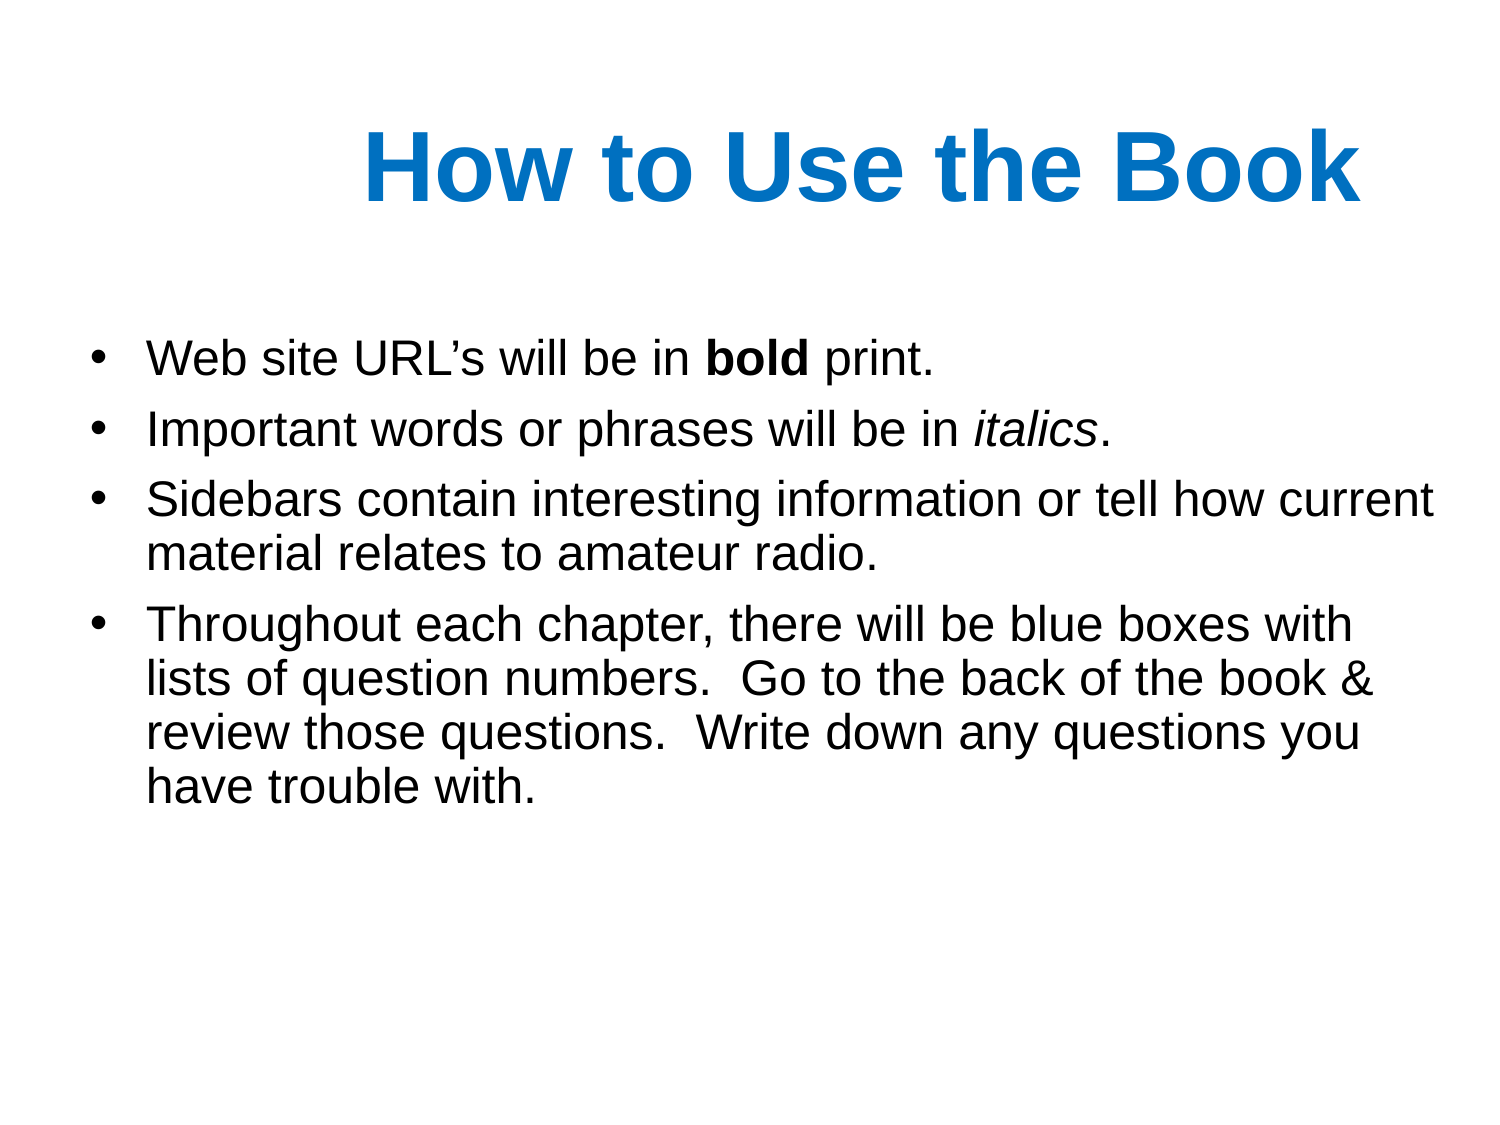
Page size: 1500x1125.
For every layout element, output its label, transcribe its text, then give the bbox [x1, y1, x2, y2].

text_box How to Use the Book [299, 29, 1425, 293]
text_box Web site URL’s will be in bold print. Important words or phrases will be in italics. Sidebars contain interesting information or tell how current material relates to amateur radio. Throughout each chapter, there will be blue boxes with lists of question numbers. Go to the back of the book & review those questions. Write down any questions you have trouble with. [75, 324, 1450, 1068]
